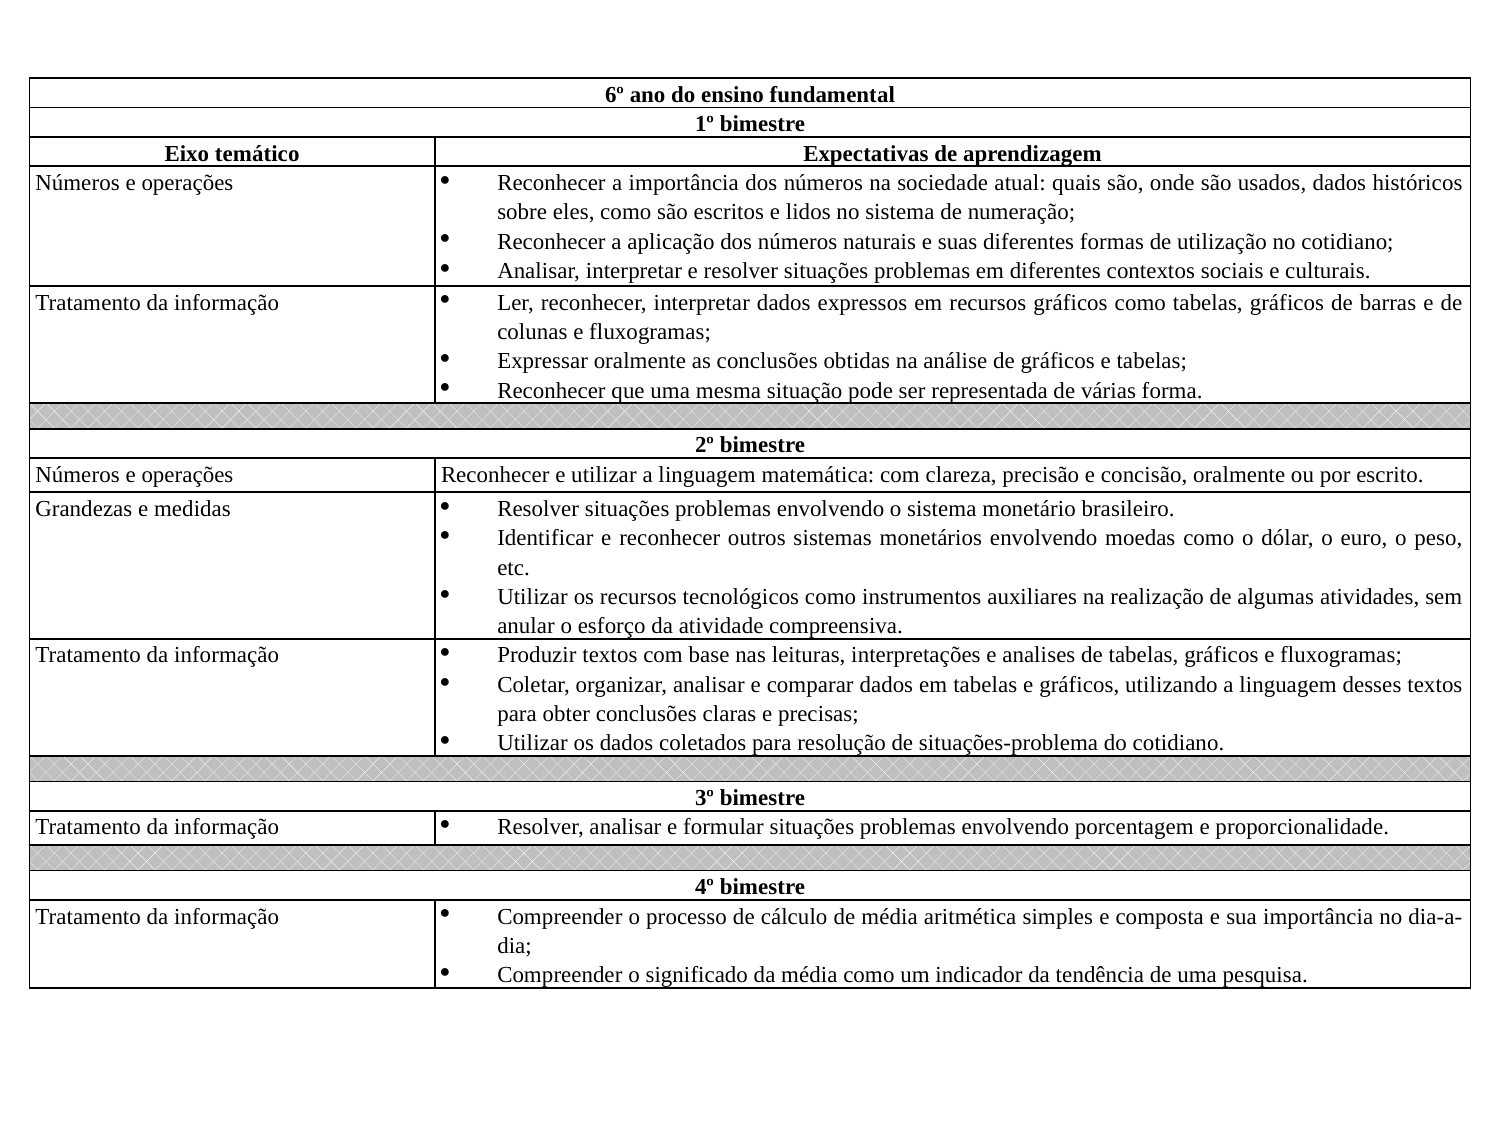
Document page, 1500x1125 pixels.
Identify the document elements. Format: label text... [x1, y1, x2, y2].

table_cell Reconhecer a importância dos números na sociedade atual: quais são, onde são usados, dados históricos sobre eles, como são escritos e lidos no sistema de numeração; Reconhecer a aplicação dos números naturais e suas diferentes formas de utilização no cotidiano; Analisar, interpretar e resolver situações problemas em diferentes contextos sociais e culturais. [436, 167, 1470, 285]
table_cell Números e operações [30, 459, 434, 491]
table_header 6º ano do ensino fundamental [30, 79, 1470, 107]
table_cell Ler, reconhecer, interpretar dados expressos em recursos gráficos como tabelas, gráficos de barras e de colunas e fluxogramas; Expressar oralmente as conclusões obtidas na análise de gráficos e tabelas; Reconhecer que uma mesma situação pode ser representada de várias forma. [436, 287, 1470, 402]
table_cell Resolver, analisar e formular situações problemas envolvendo porcentagem e proporcionalidade. [436, 812, 1470, 844]
table_cell Produzir textos com base nas leituras, interpretações e analises de tabelas, gráficos e fluxogramas; Coletar, organizar, analisar e comparar dados em tabelas e gráficos, utilizando a linguagem desses textos para obter conclusões claras e precisas; Utilizar os dados coletados para resolução de situações-problema do cotidiano. [436, 640, 1470, 755]
table_cell Reconhecer e utilizar a linguagem matemática: com clareza, precisão e concisão, oralmente ou por escrito. [436, 459, 1470, 491]
table_cell [30, 846, 1470, 870]
table_cell [30, 404, 1470, 428]
table_cell Tratamento da informação [30, 287, 434, 402]
table_cell Resolver situações problemas envolvendo o sistema monetário brasileiro. Identificar e reconhecer outros sistemas monetários envolvendo moedas como o dólar, o euro, o peso, etc. Utilizar os recursos tecnológicos como instrumentos auxiliares na realização de algumas atividades, sem anular o esforço da atividade compreensiva. [436, 493, 1470, 638]
table_cell 2º bimestre [30, 430, 1470, 457]
table_cell Compreender o processo de cálculo de média aritmética simples e composta e sua importância no dia-a-dia; Compreender o significado da média como um indicador da tendência de uma pesquisa. [436, 901, 1470, 987]
table_cell Tratamento da informação [30, 812, 434, 844]
table_cell Expectativas de aprendizagem [436, 138, 1470, 165]
table_cell Eixo temático [30, 138, 434, 165]
table_cell [30, 757, 1470, 781]
table_cell Números e operações [30, 167, 434, 285]
table_cell Tratamento da informação [30, 901, 434, 987]
table_cell Tratamento da informação [30, 640, 434, 755]
table_cell 3º bimestre [30, 782, 1470, 810]
table_cell 1º bimestre [30, 108, 1470, 136]
table_cell Grandezas e medidas [30, 493, 434, 638]
table_cell 4º bimestre [30, 871, 1470, 899]
